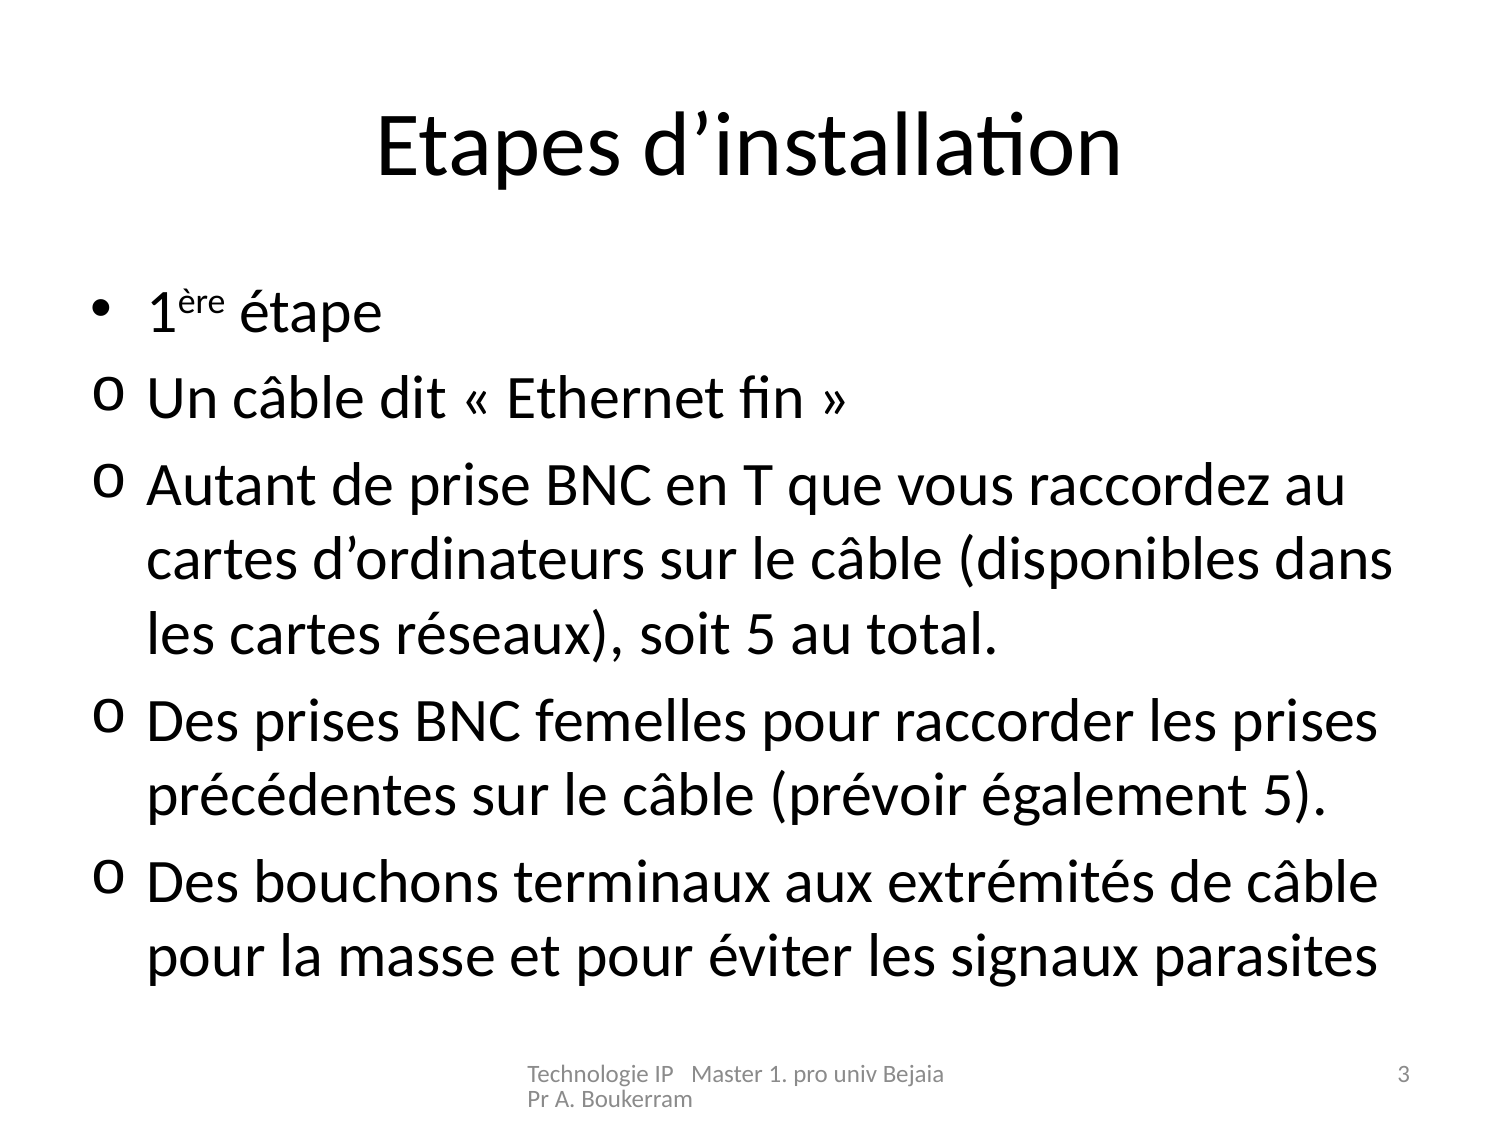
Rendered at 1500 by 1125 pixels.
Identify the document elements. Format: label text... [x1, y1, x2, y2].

slide_number 3 [1074, 1042, 1425, 1103]
list 1ère étape Un câble dit « Ethernet fin » Autant de prise BNC en T que vous raccordez au cartes d’ordinateurs sur le câble (disponibles dans les cartes réseaux), soit 5 au total. Des prises BNC femelles pour raccorder les prises précédentes sur le câble (prévoir également 5). Des bouchons terminaux aux extrémités de câble pour la masse et pour éviter les signaux parasites [75, 262, 1425, 1005]
footer Technologie IP Master 1. pro univ Bejaia Pr A. Boukerram [512, 1042, 988, 1103]
title Etapes d’installation [75, 45, 1425, 233]
